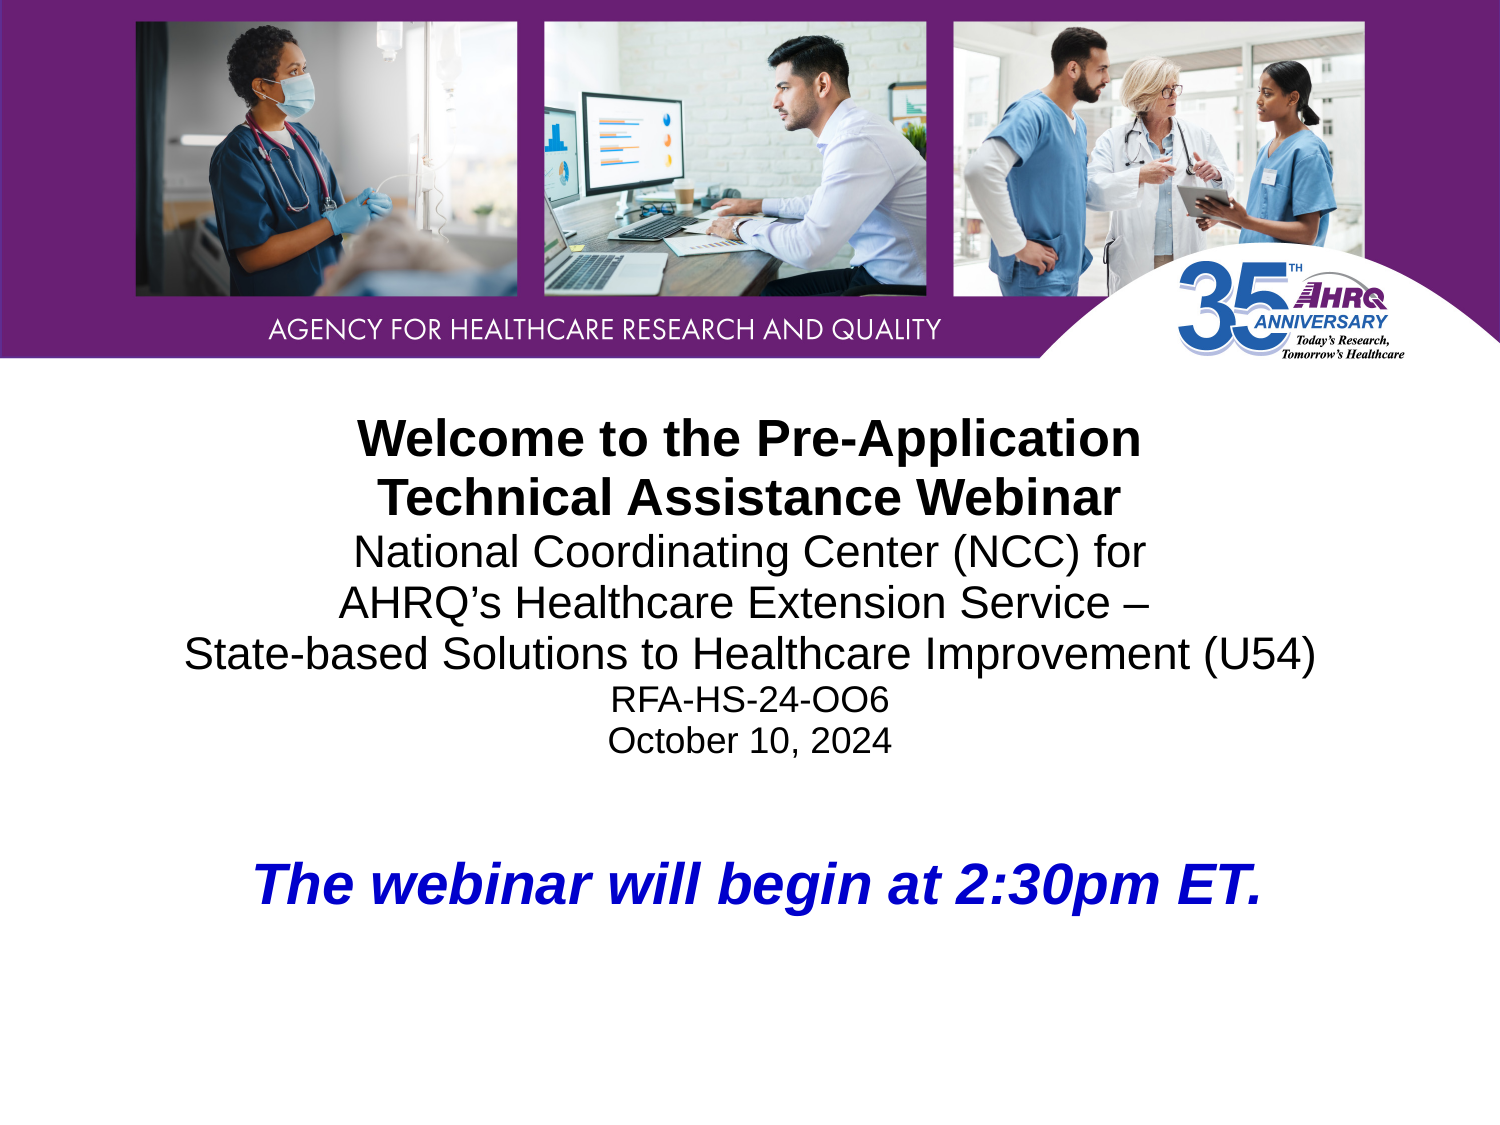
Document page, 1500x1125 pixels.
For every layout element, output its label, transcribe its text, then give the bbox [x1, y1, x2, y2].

title Welcome to the Pre-Application Technical Assistance Webinar National Coordinating Center (NCC) for AHRQ’s Healthcare Extension Service – State-based Solutions to Healthcare Improvement (U54)​ RFA-HS-24-OO6 October 10, 2024 [75, 399, 1425, 813]
list The webinar will begin at 2:30pm ET. [82, 812, 1433, 1005]
picture [0, 0, 1500, 1125]
